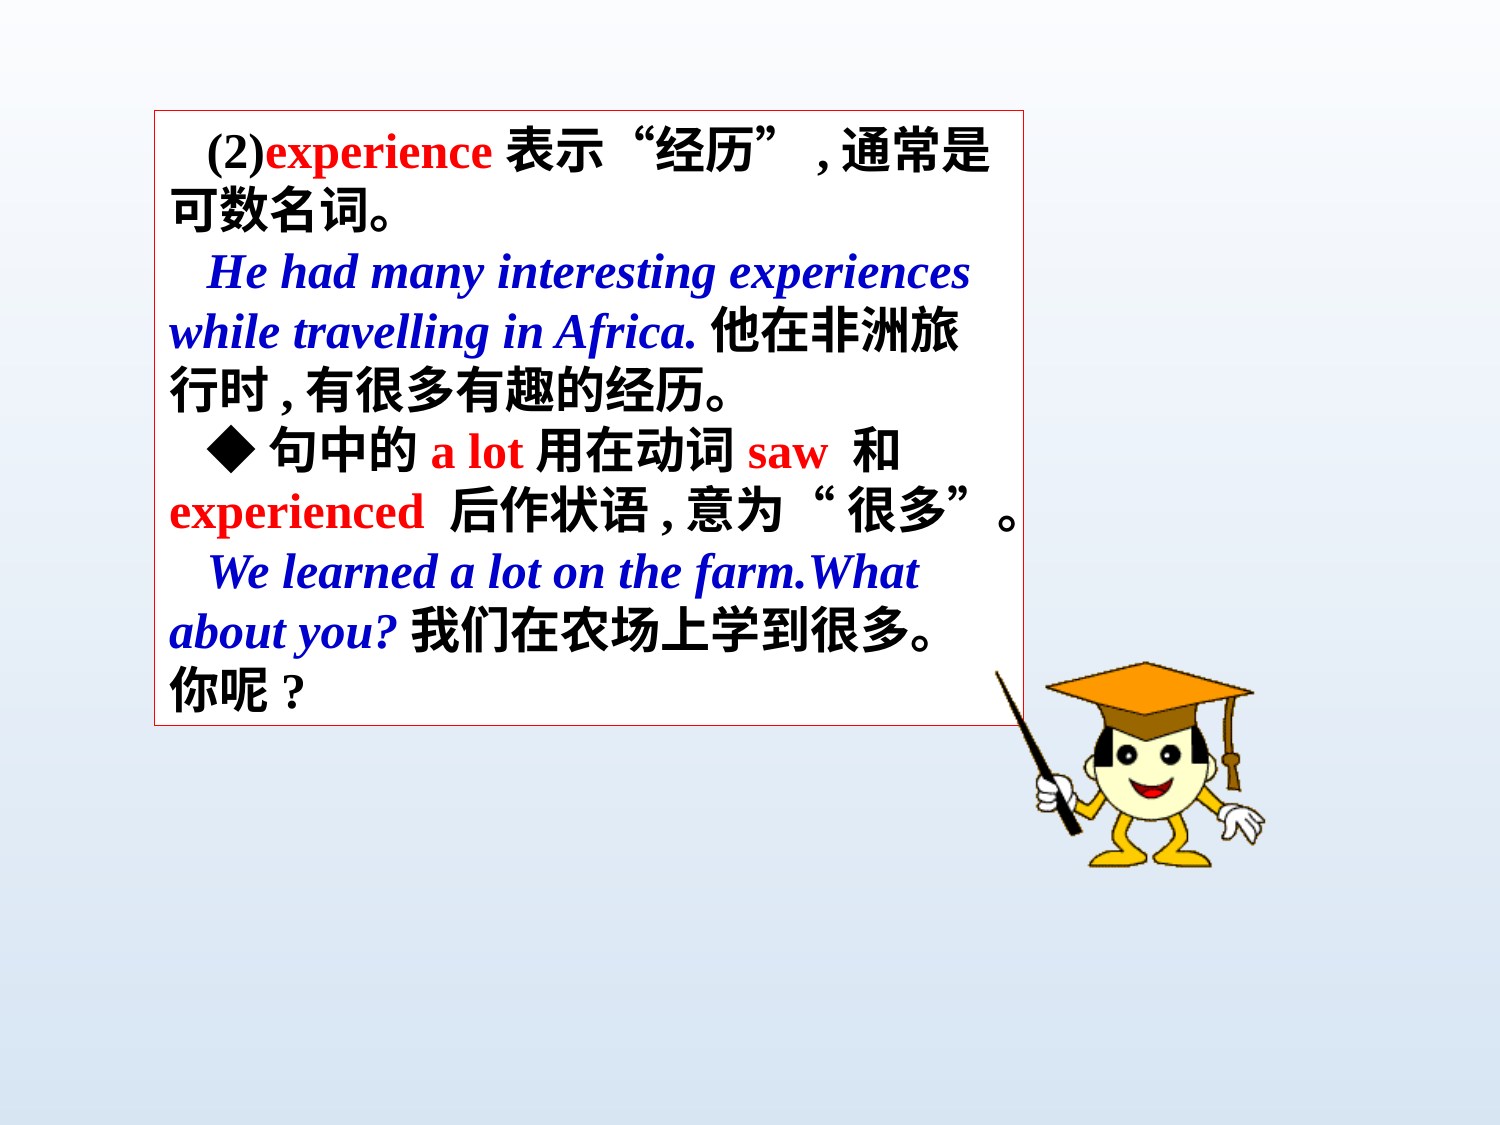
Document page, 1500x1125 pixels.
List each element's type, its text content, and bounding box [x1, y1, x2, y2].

text_box (2)experience表示“经历”,通常是可数名词。 He had many interesting experiences while travelling in Africa.他在非洲旅行时,有很多有趣的经历。 ◆句中的a lot用在动词saw 和 experienced 后作状语,意为“ 很多”。 We learned a lot on the farm.What about you?我们在农场上学到很多。你呢? [154, 110, 1024, 726]
picture [975, 646, 1289, 882]
